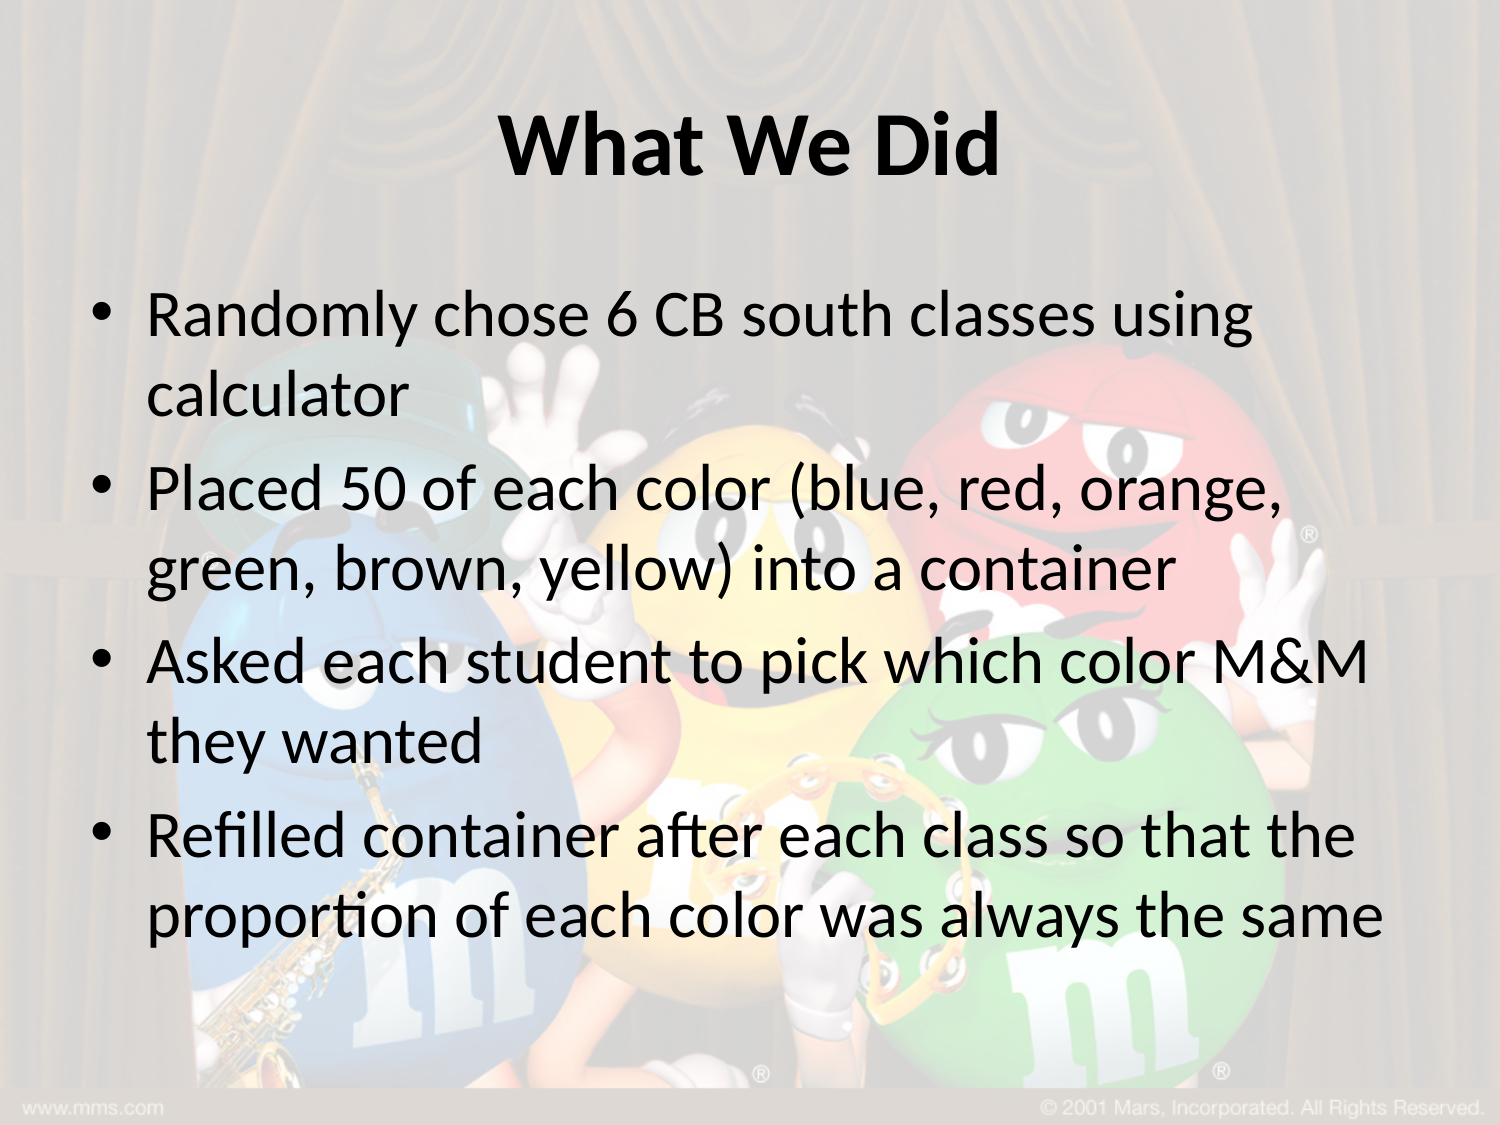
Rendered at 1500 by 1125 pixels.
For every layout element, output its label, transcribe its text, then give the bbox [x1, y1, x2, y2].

title What We Did [75, 45, 1425, 233]
list Randomly chose 6 CB south classes using calculator Placed 50 of each color (blue, red, orange, green, brown, yellow) into a container Asked each student to pick which color M&M they wanted Refilled container after each class so that the proportion of each color was always the same [75, 262, 1425, 1005]
